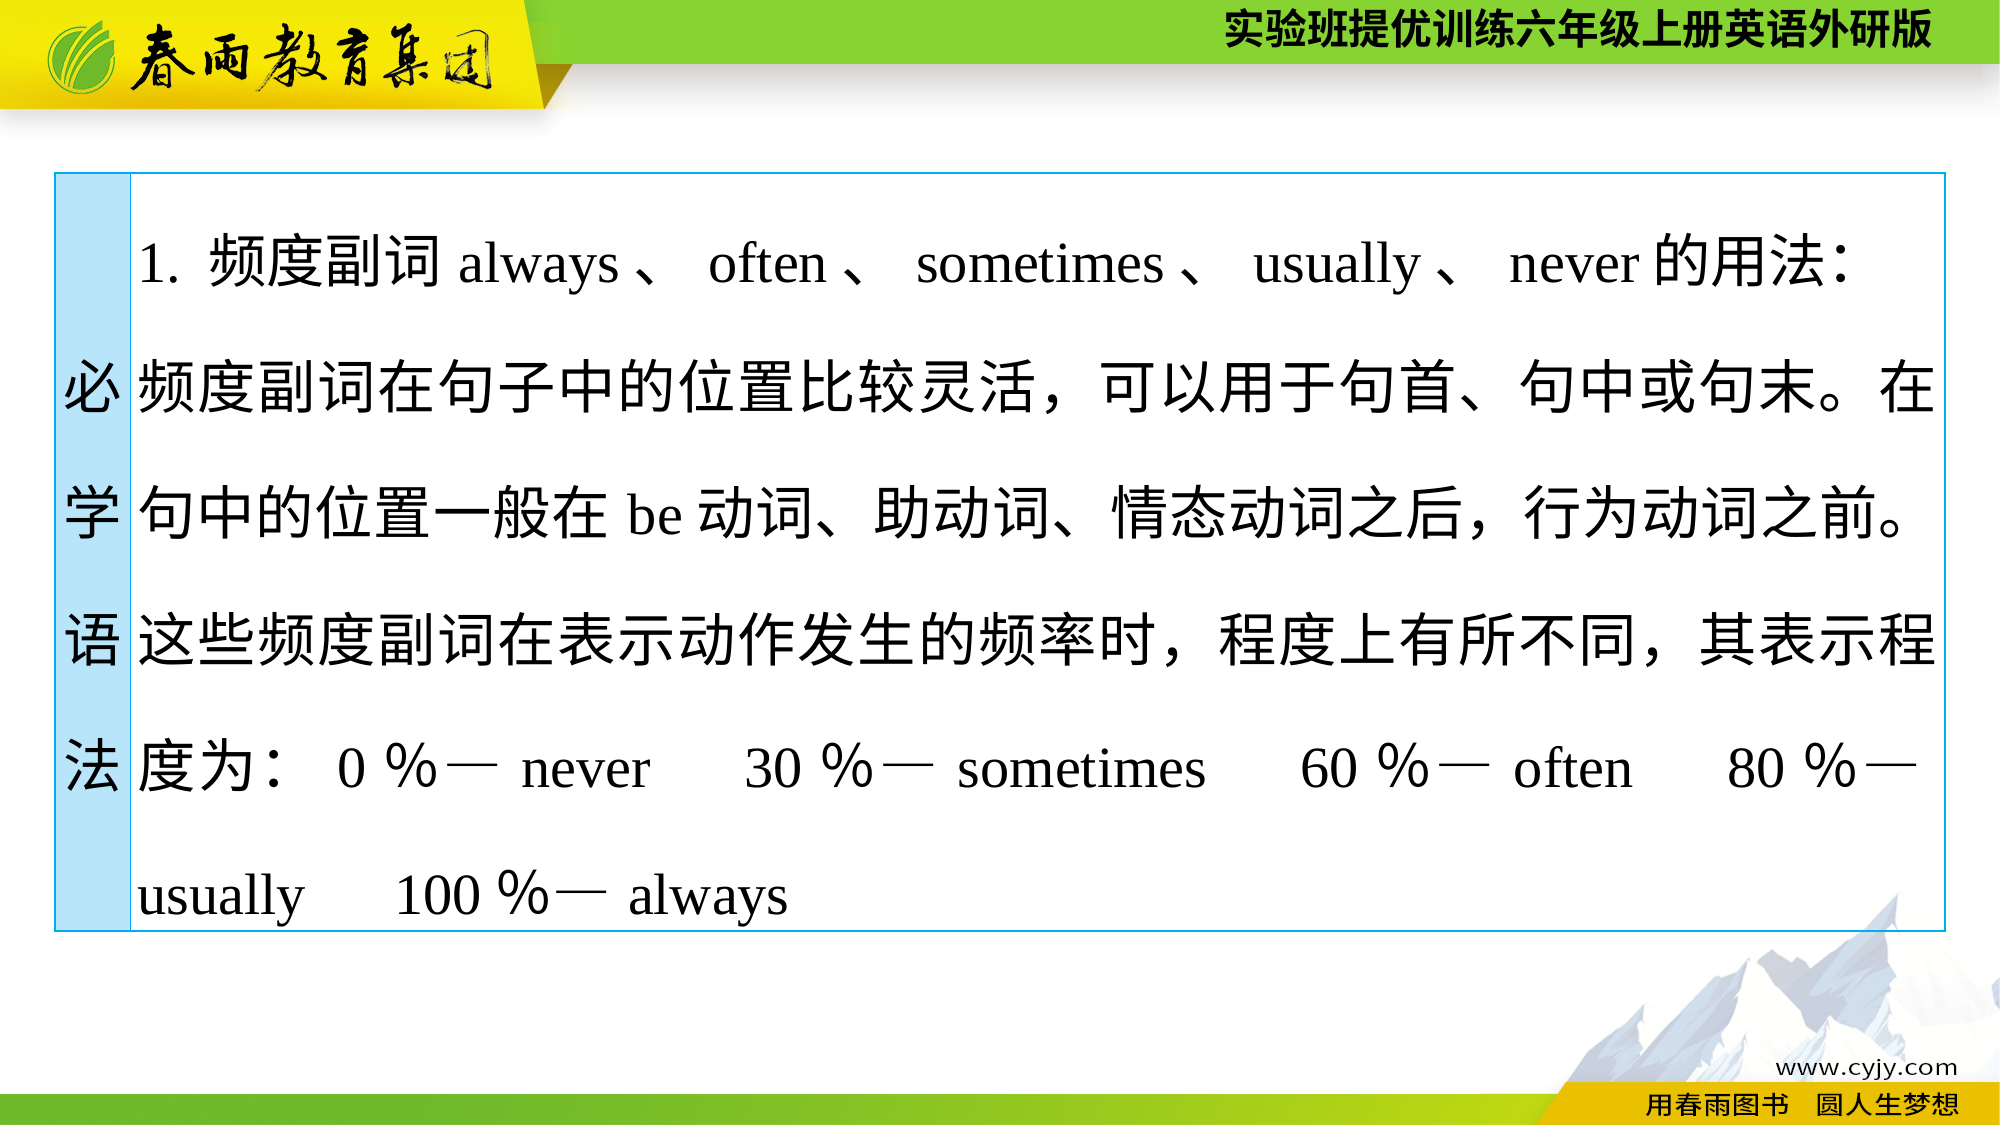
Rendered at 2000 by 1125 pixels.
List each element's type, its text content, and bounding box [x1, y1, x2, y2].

picture [0, 0, 2000, 1125]
table_header 必 学 语 法 [56, 174, 130, 930]
table_header 1. 频度副词always、often、sometimes、usually、never的用法： 频度副词在句子中的位置比较灵活，可以用于句首、句中或句末。在句中的位置一般在be动词、助动词、情态动词之后，行为动词之前。这些频度副词在表示动作发生的频率时，程度上有所不同，其表示程度为：0％—never 30％—sometimes 60％—often 80％—usually 100％—always [131, 174, 1944, 930]
